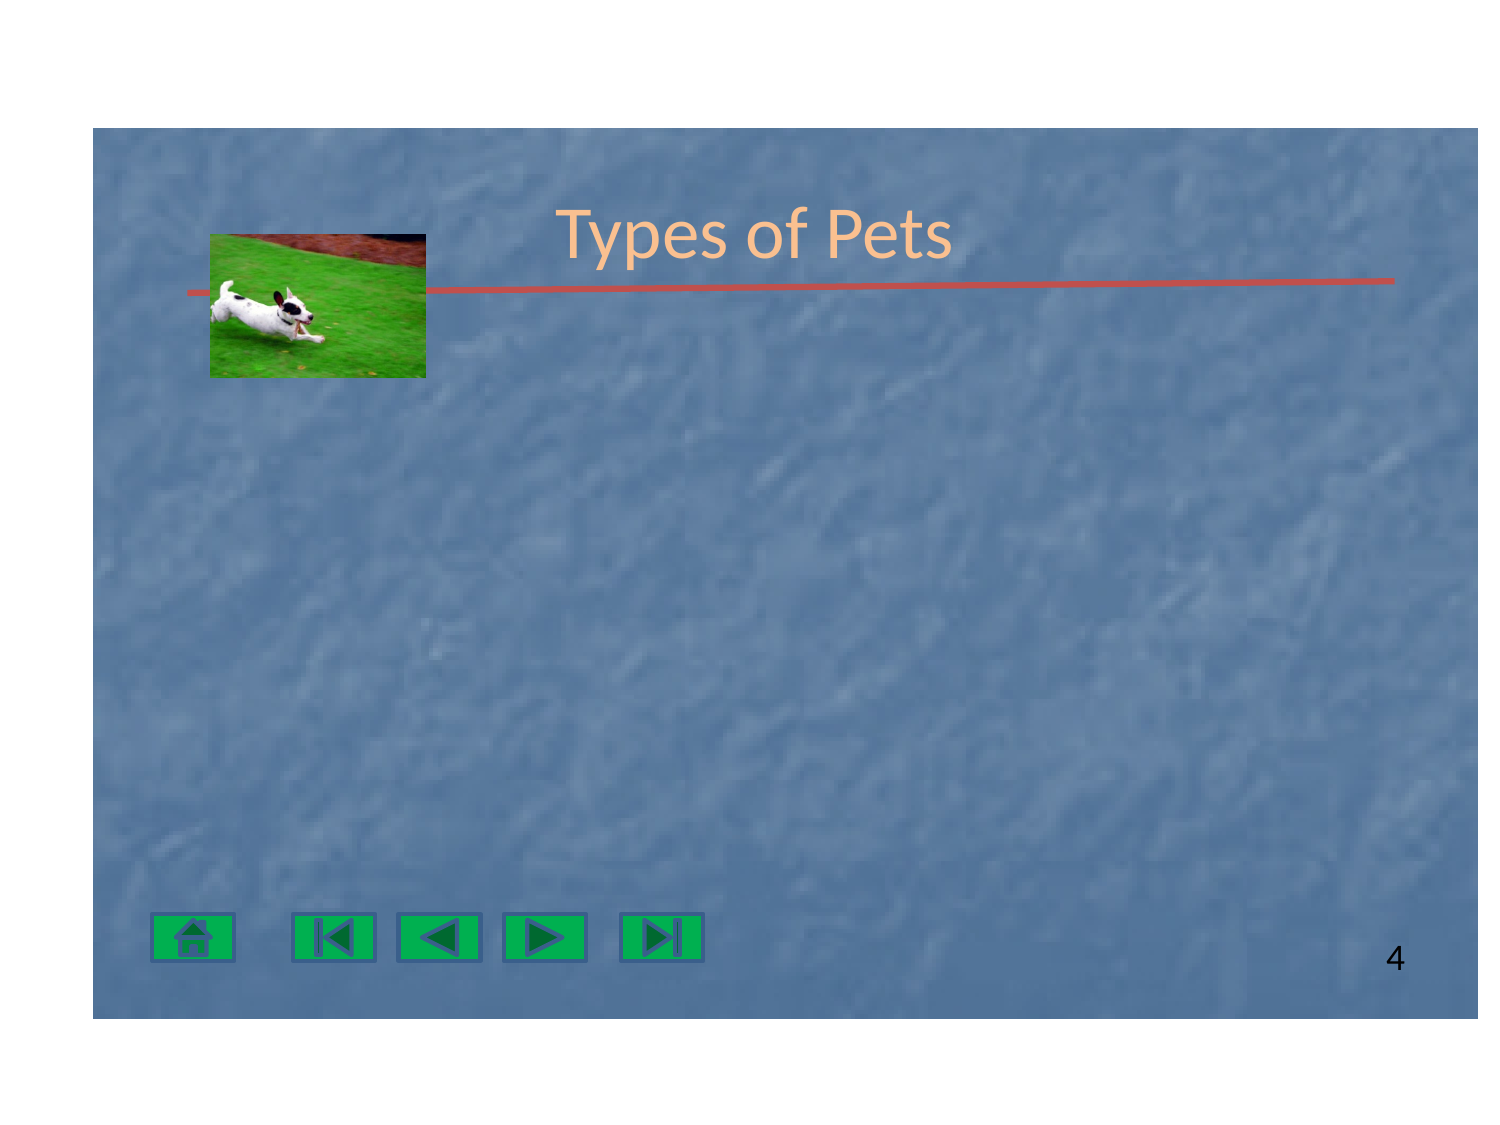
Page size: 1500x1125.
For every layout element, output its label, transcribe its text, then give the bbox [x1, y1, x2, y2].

text_box 4 [1371, 925, 1421, 986]
picture [93, 128, 1478, 1019]
